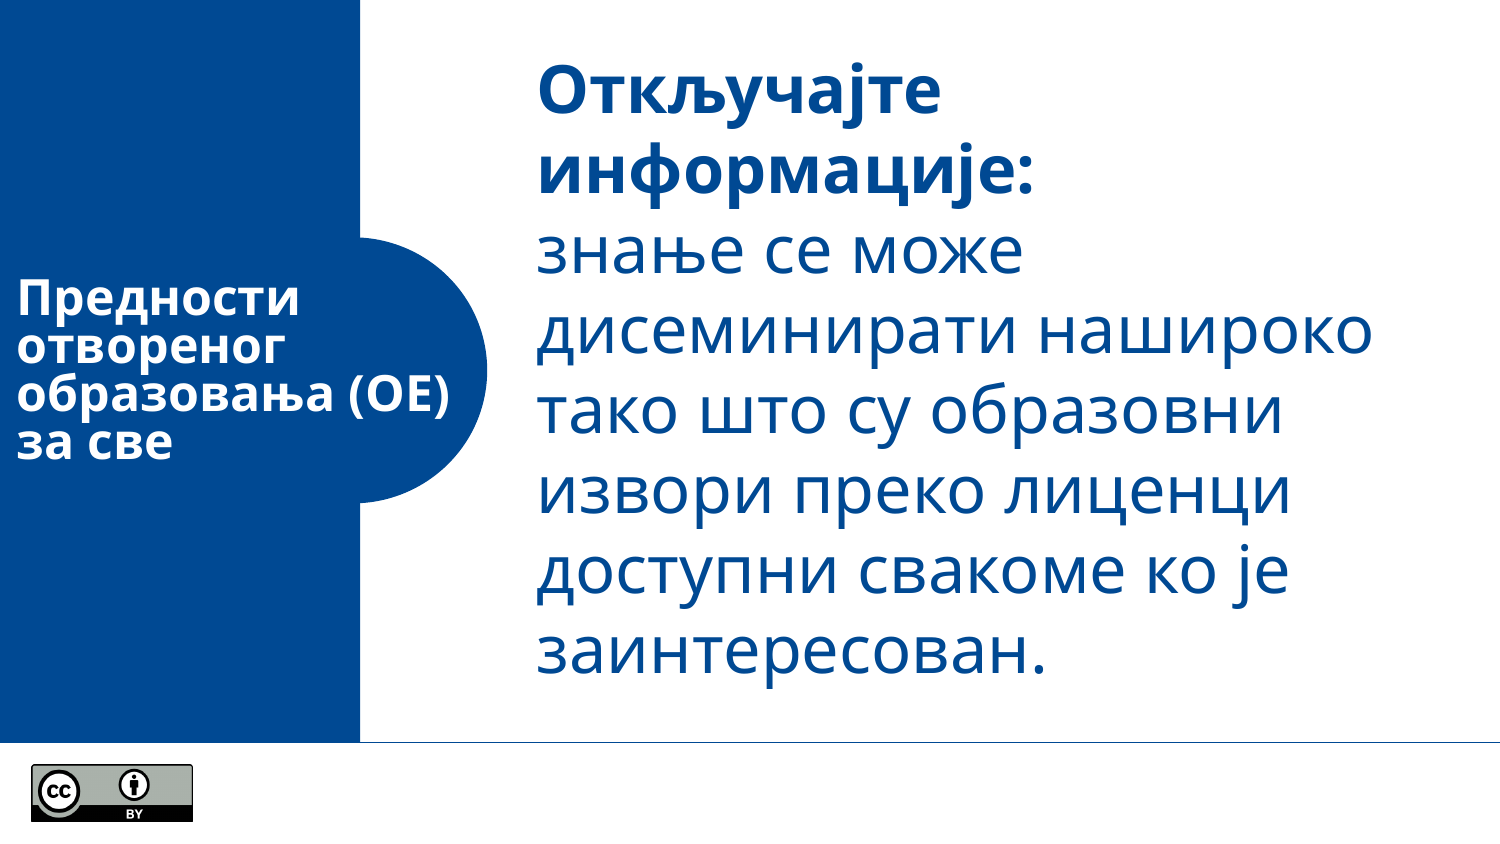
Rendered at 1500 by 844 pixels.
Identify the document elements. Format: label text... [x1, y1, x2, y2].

text_box Откључајте информације: знање се може дисеминирати нашироко тако што су образовни извори преко лиценци доступни свакоме ко је заинтересован. [521, 32, 1412, 702]
text_box [274, 237, 431, 262]
text_box [284, 485, 421, 504]
text_box [0, 750, 1500, 844]
text_box Предности отвореног образовања (ОЕ) за све [1, 262, 488, 485]
picture [31, 764, 193, 822]
text_box [0, 0, 361, 742]
